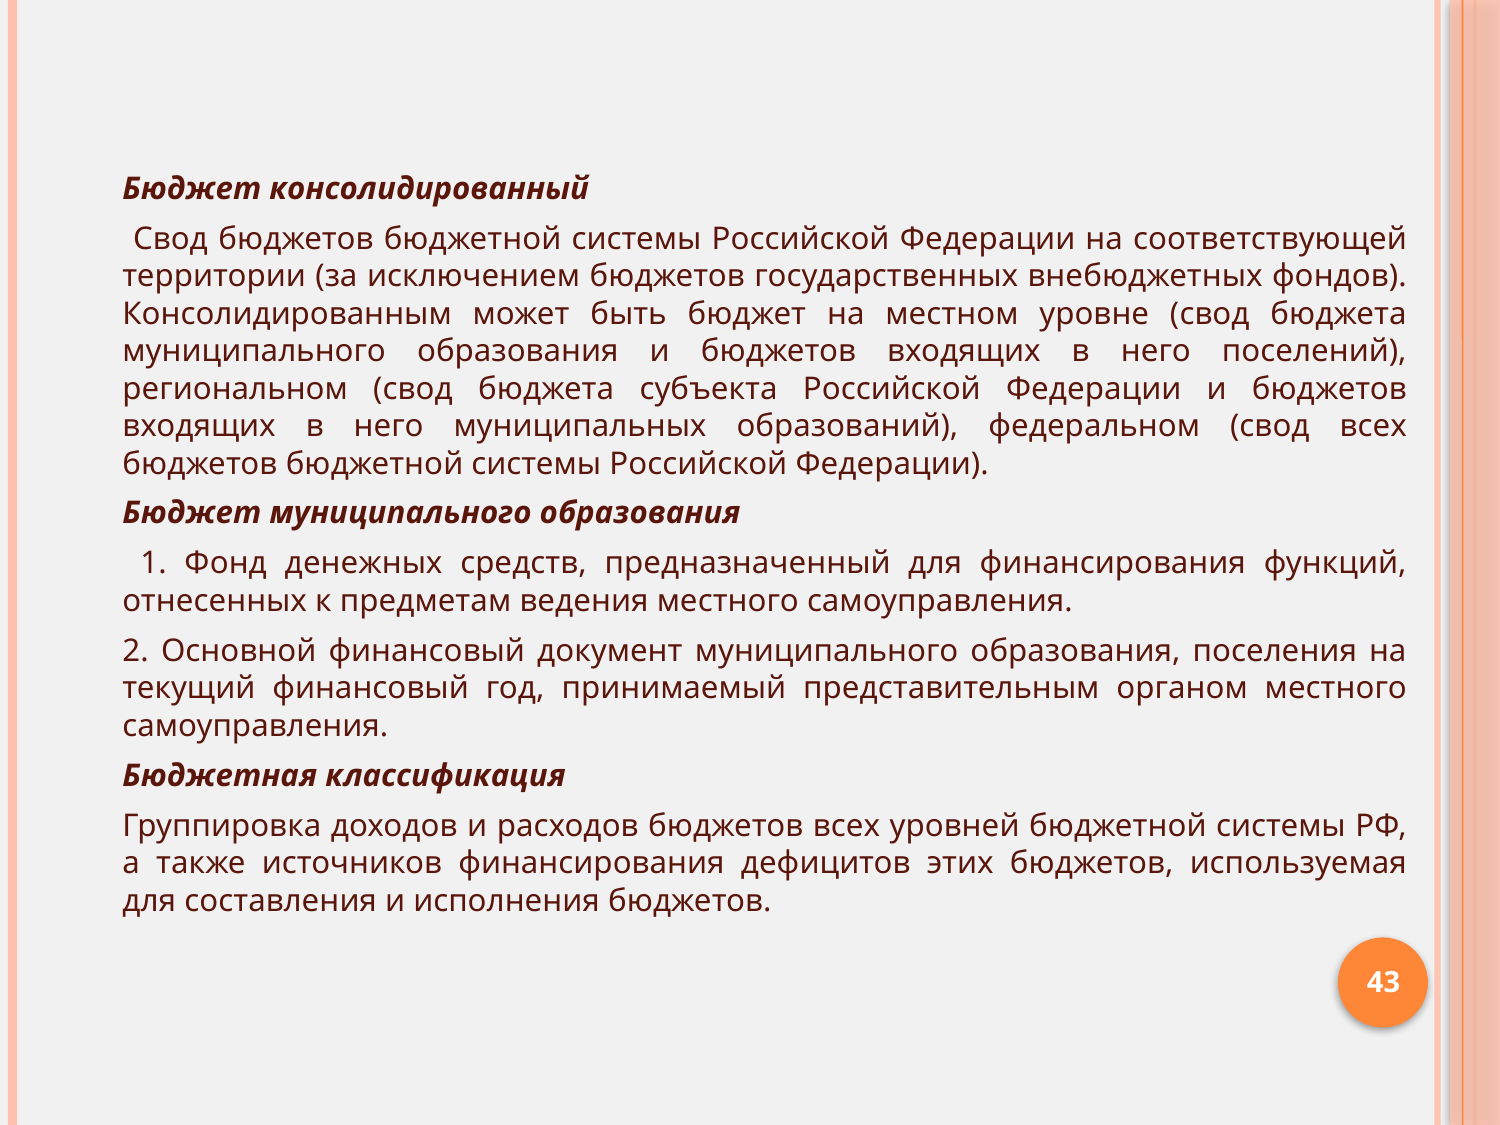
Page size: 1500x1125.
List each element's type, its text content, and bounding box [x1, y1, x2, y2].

list Бюджет консолидированный Свод бюджетов бюджетной системы Российской Федерации на соответствующей территории (за исключением бюджетов государственных внебюджетных фондов). Консолидированным может быть бюджет на местном уровне (свод бюджета муниципального образования и бюджетов входящих в него поселений), региональном (свод бюджета субъекта Российской Федерации и бюджетов входящих в него муниципальных образований), федеральном (свод всех бюджетов бюджетной системы Российской Федерации). Бюджет муниципального образования 1. Фонд денежных средств, предназначенный для финансирования функций, отнесенных к предметам ведения местного самоуправления. 2. Основной финансовый документ муниципального образования, поселения на текущий финансовый год, принимаемый представительным органом местного самоуправления. Бюджетная классификация Группировка доходов и расходов бюджетов всех уровней бюджетной системы РФ, а также источников финансирования дефицитов этих бюджетов, используемая для составления и исполнения бюджетов. [100, 160, 1424, 1012]
slide_number 43 [1333, 940, 1434, 1027]
